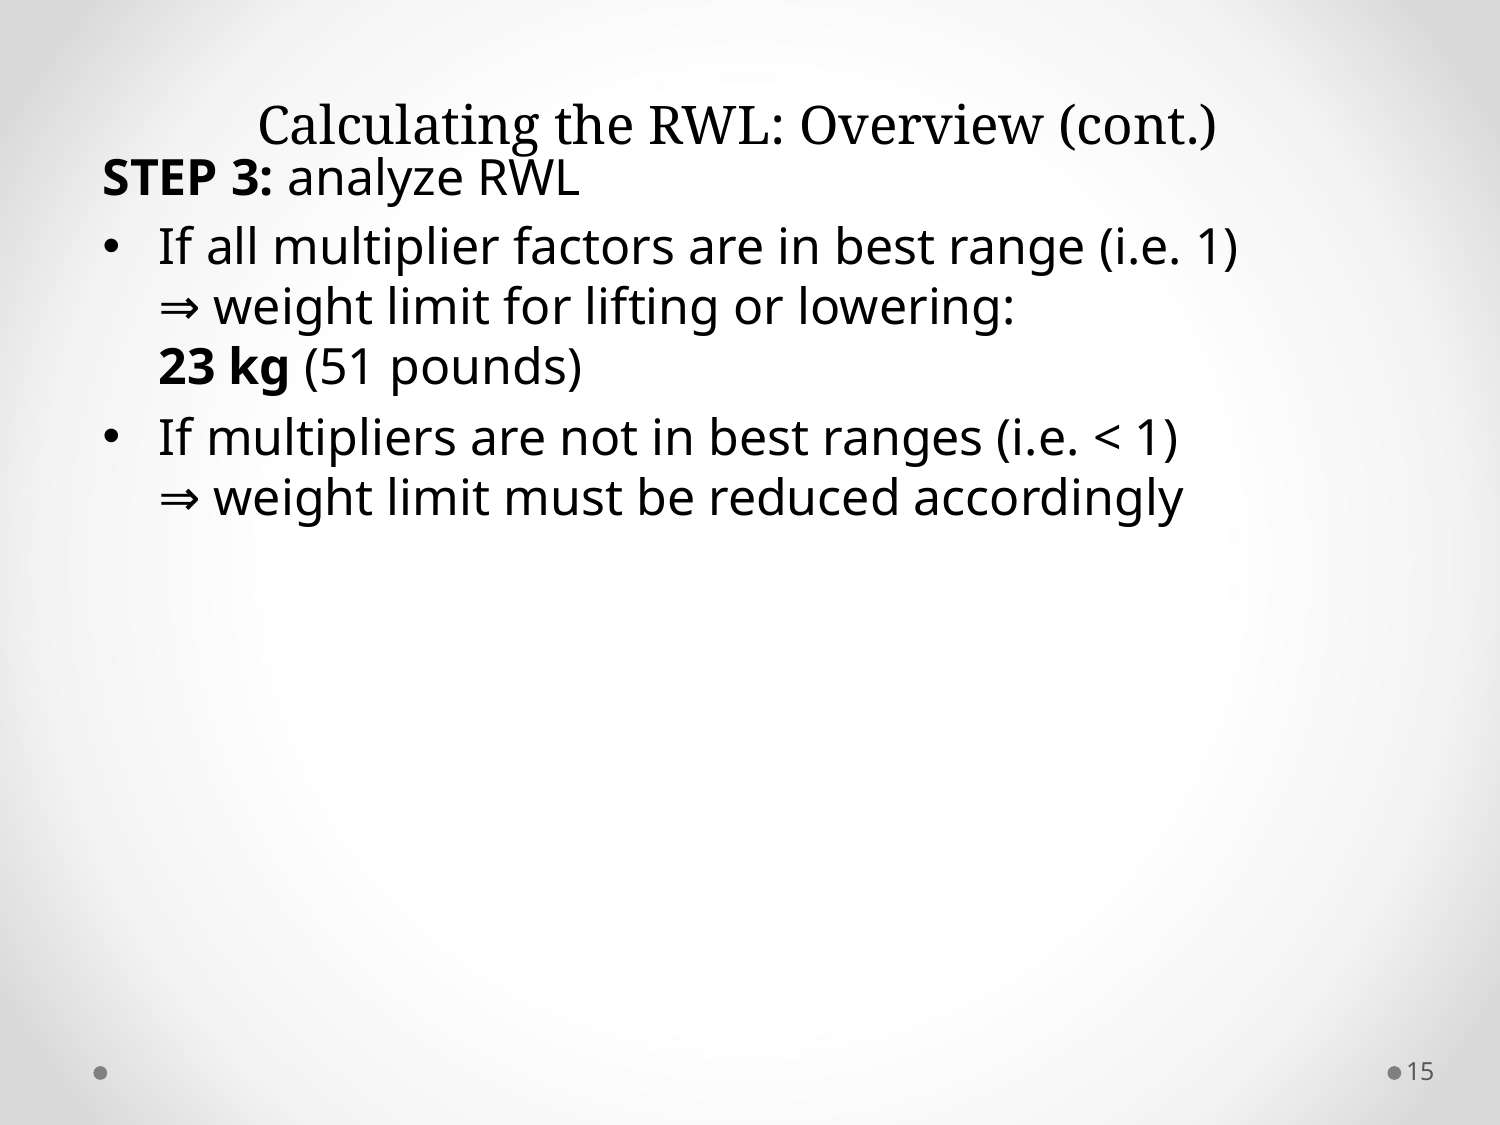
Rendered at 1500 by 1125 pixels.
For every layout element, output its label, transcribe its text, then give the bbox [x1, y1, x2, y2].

picture [0, 0, 1500, 1125]
list STEP 3: analyze RWL If all multiplier factors are in best range (i.e. 1) ⇒ weight limit for lifting or lowering: 23 kg (51 pounds) If multipliers are not in best ranges (i.e. < 1) ⇒ weight limit must be reduced accordingly [87, 137, 1475, 1113]
title Calculating the RWL: Overview (cont.) [62, 62, 1413, 163]
slide_number 15 [1401, 1042, 1494, 1103]
